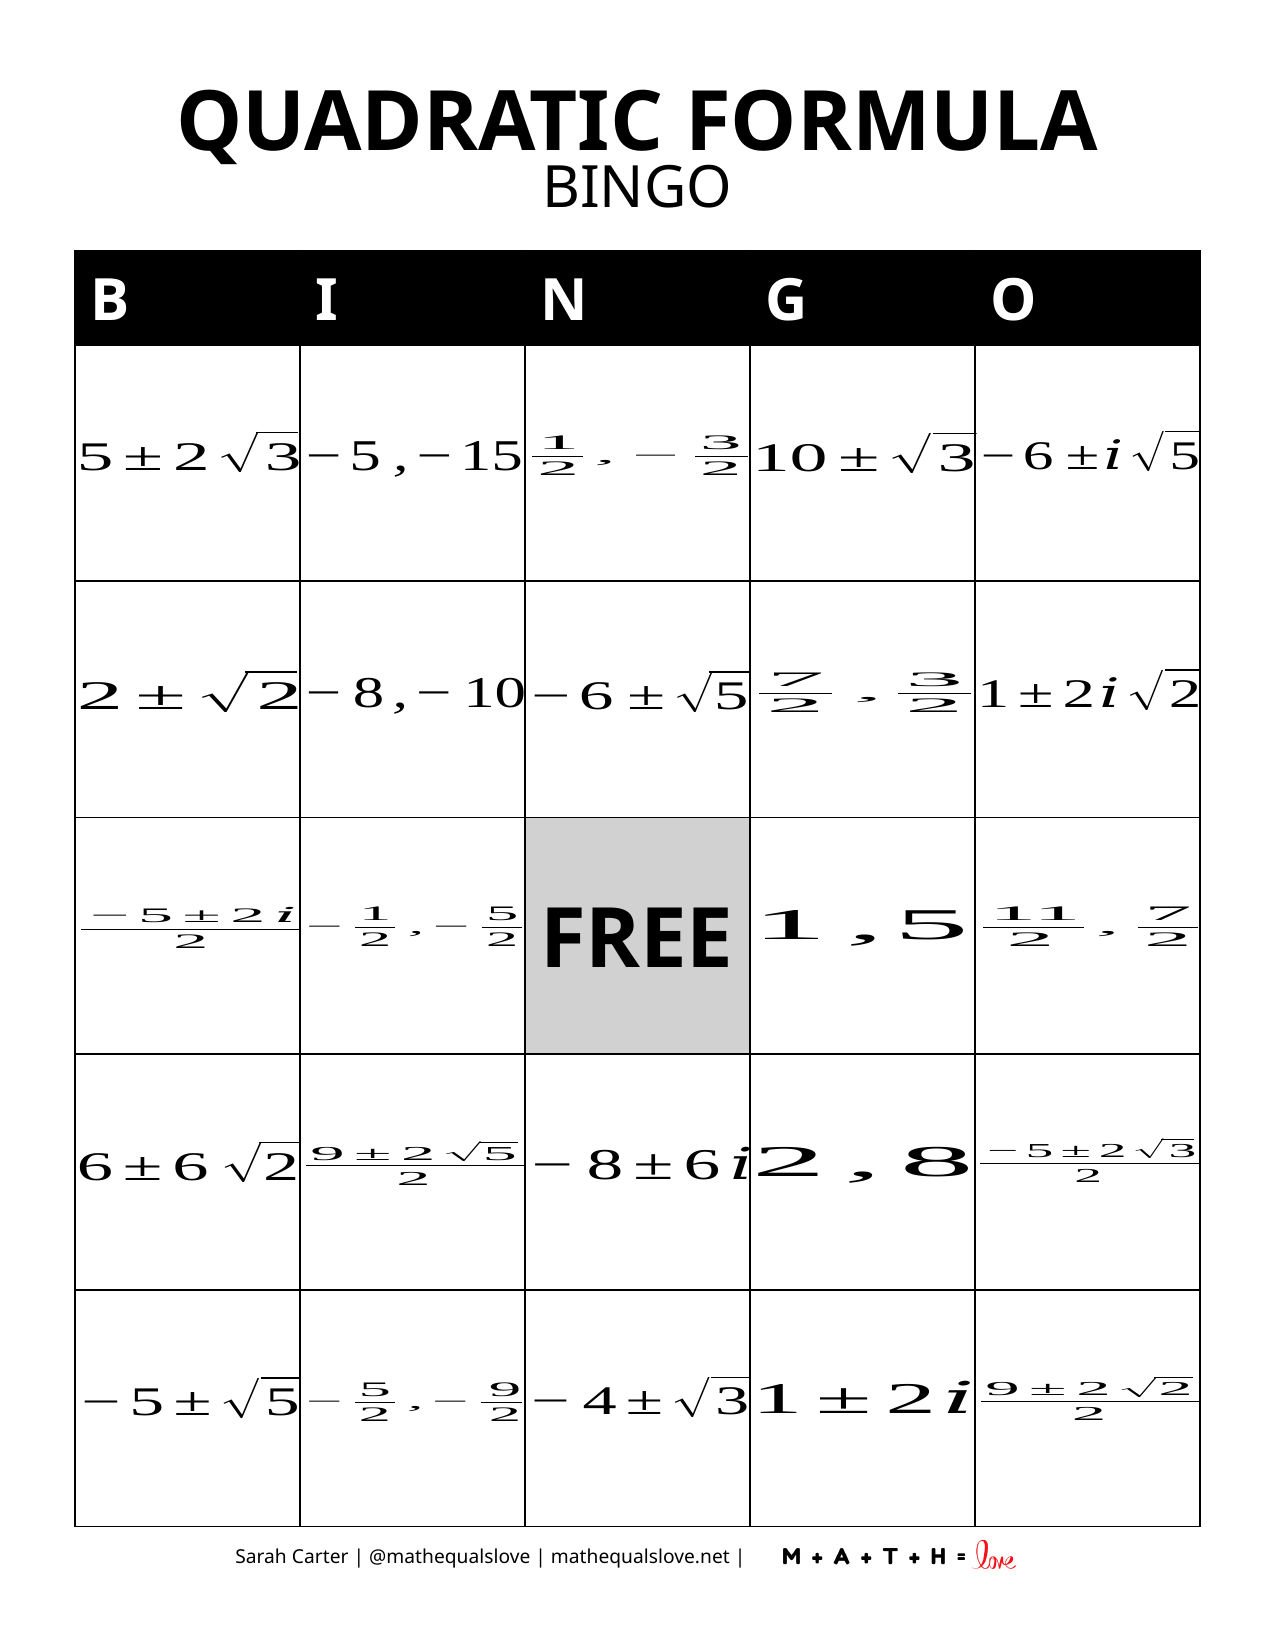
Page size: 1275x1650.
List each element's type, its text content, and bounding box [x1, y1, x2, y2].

table_cell [301, 582, 524, 817]
table_cell [751, 582, 974, 817]
table_cell [526, 346, 749, 580]
table_header O [976, 251, 1199, 344]
table_header B [76, 251, 299, 344]
table_header N [526, 251, 749, 344]
text_box BINGO [74, 175, 1200, 226]
table_cell [301, 818, 524, 1053]
table_cell [751, 818, 974, 1053]
table_cell [751, 1055, 974, 1289]
table_cell [976, 582, 1199, 817]
table_cell [301, 346, 524, 580]
table_cell [76, 346, 299, 580]
table_cell [301, 1291, 524, 1526]
table_header I [301, 251, 524, 344]
text_box QUADRATIC FORMULA [74, 59, 1200, 175]
table_cell [976, 346, 1199, 580]
table_cell [751, 346, 974, 580]
table_cell [76, 582, 299, 817]
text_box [220, 1535, 1055, 1576]
table_cell [76, 1055, 299, 1289]
table_cell FREE [526, 818, 749, 1053]
table_cell [526, 582, 749, 817]
table_cell [76, 1291, 299, 1526]
table_header G [751, 251, 974, 344]
table_cell [976, 1291, 1199, 1526]
table_cell [976, 818, 1199, 1053]
table_cell [76, 818, 299, 1053]
table_cell [526, 1291, 749, 1526]
table_cell [976, 1055, 1199, 1289]
table_cell [751, 1291, 974, 1526]
table_cell [526, 1055, 749, 1289]
table_cell [301, 1055, 524, 1289]
